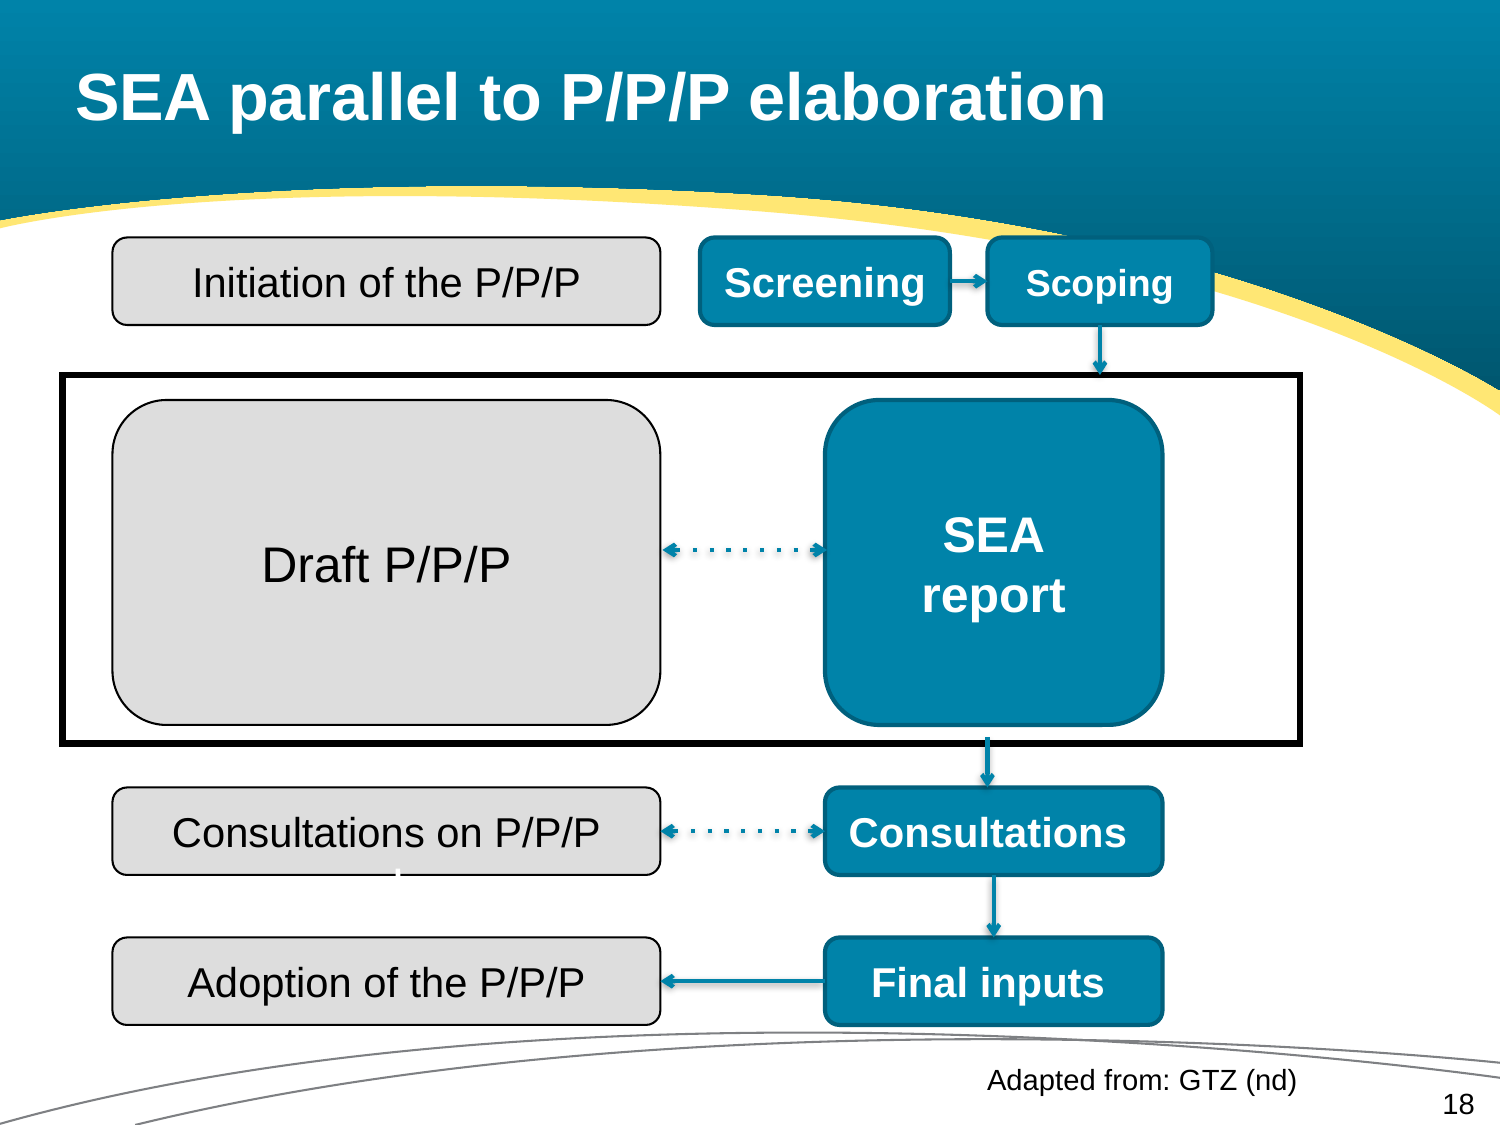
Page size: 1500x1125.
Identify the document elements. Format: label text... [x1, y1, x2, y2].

text_box Consultations on P/P/P [112, 787, 661, 875]
slide_number 18 [1124, 1084, 1476, 1113]
text_box Screening [697, 235, 953, 328]
text_box [62, 374, 1300, 744]
text_box [393, 868, 403, 919]
text_box Final inputs [822, 935, 1165, 1028]
text_box Adoption of the P/P/P [112, 937, 661, 1025]
text_box Adapted from: GTZ (nd) [662, 1054, 1313, 1104]
title SEA parallel to P/P/P elaboration [74, 0, 1476, 188]
text_box SEA report [822, 397, 1165, 728]
text_box Scoping [985, 235, 1215, 328]
text_box Consultations [822, 785, 1165, 878]
text_box Initiation of the P/P/P [112, 237, 661, 325]
